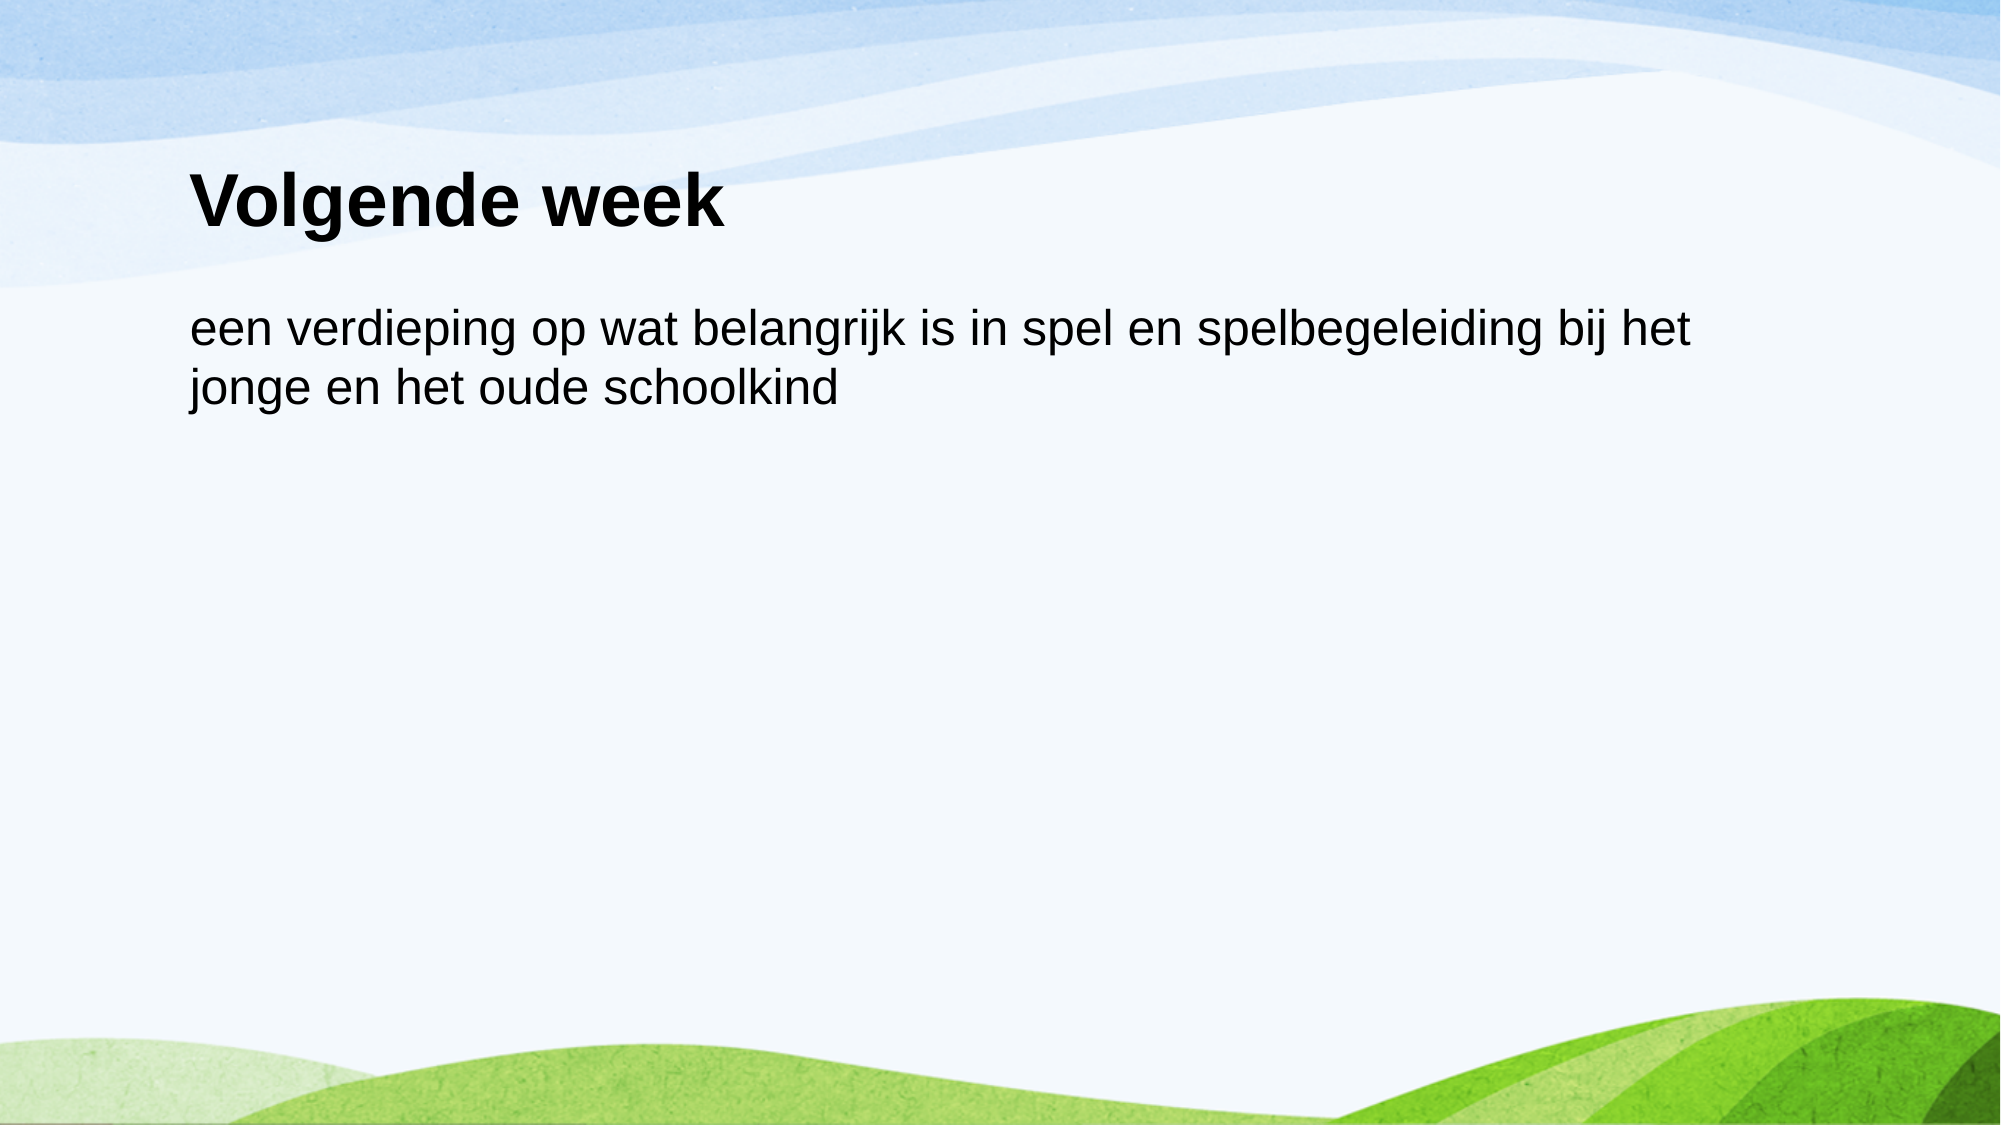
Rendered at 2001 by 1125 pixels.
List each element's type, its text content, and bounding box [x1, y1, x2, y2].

picture [0, 0, 2001, 1125]
title Volgende week [174, 50, 1825, 250]
list een verdieping op wat belangrijk is in spel en spelbegeleiding bij het jonge en het oude schoolkind [174, 287, 1825, 982]
